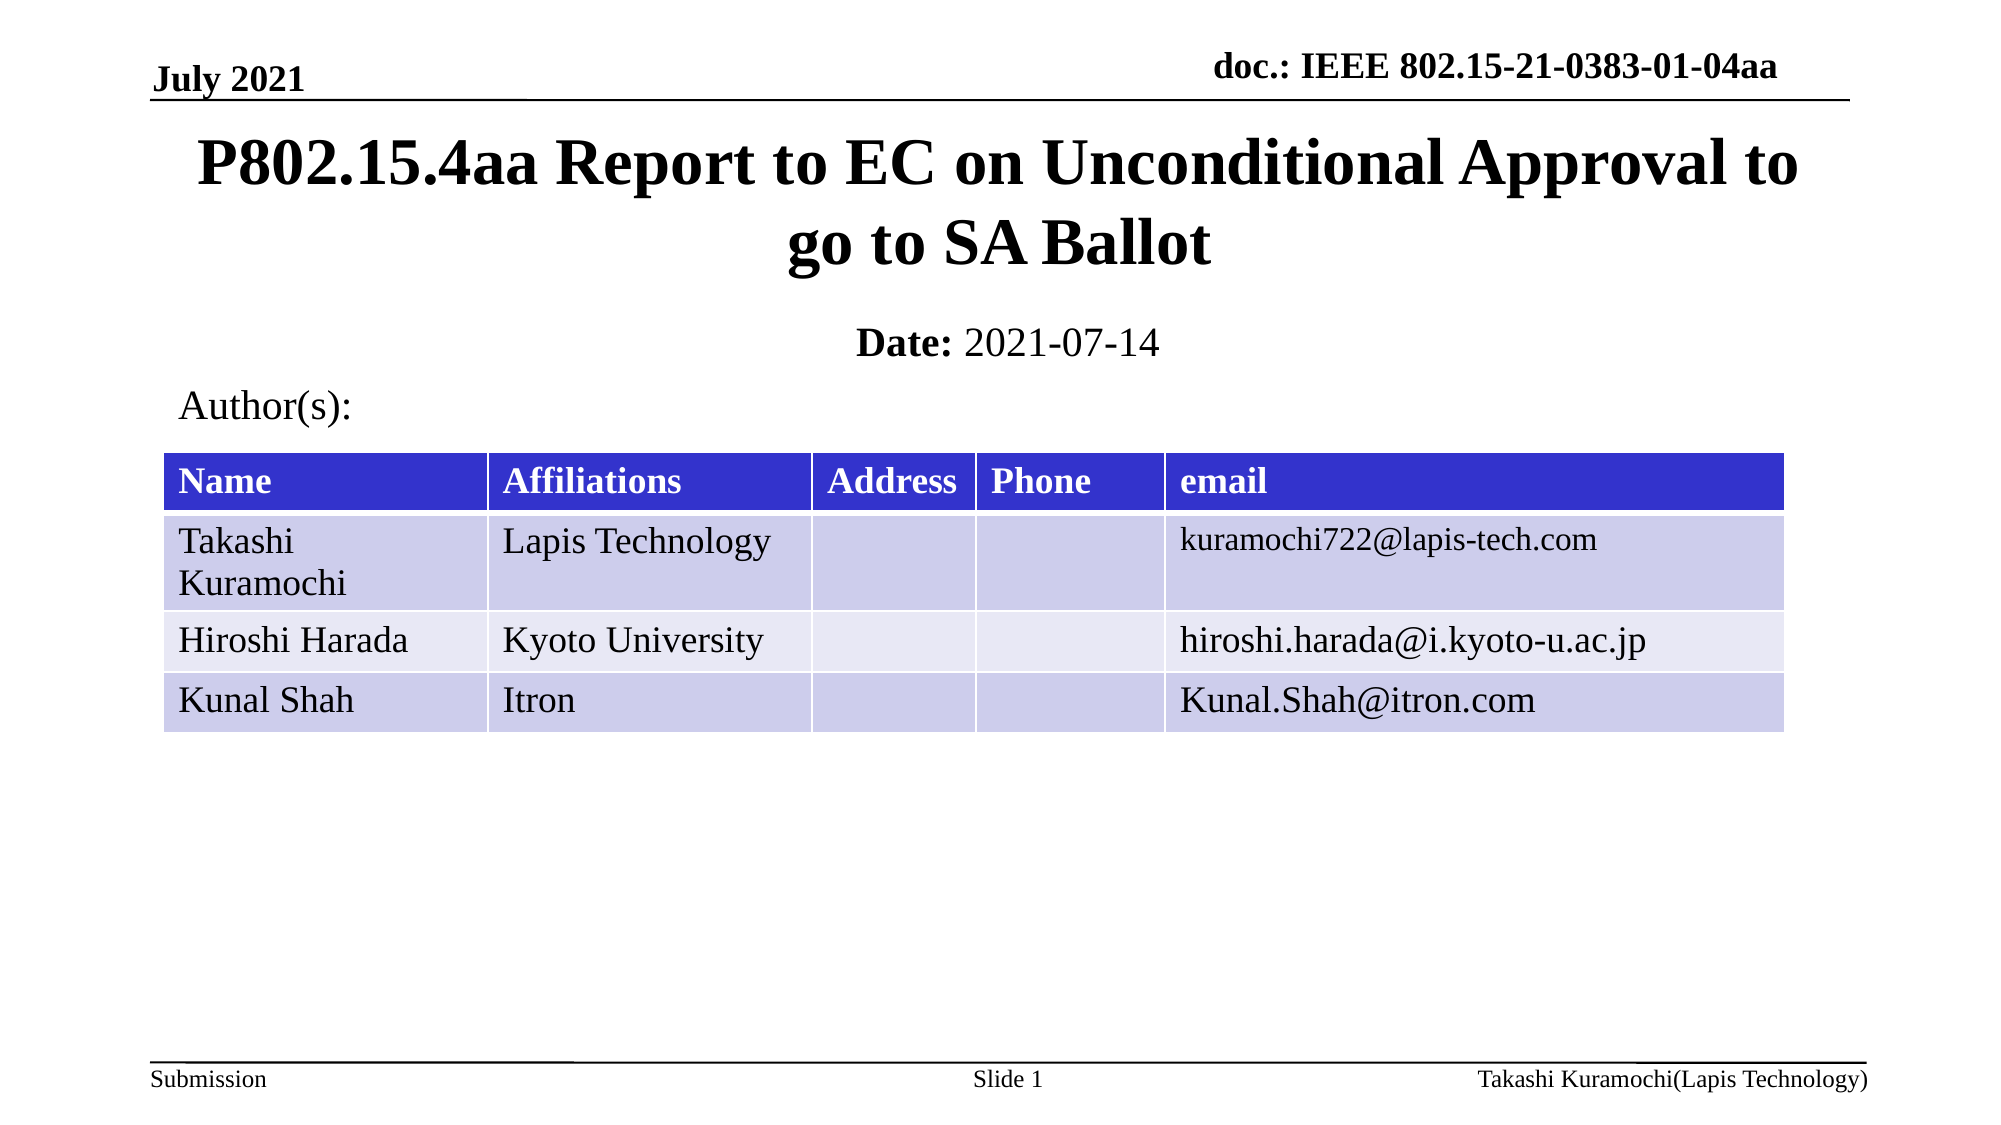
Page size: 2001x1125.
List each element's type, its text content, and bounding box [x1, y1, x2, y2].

slide_number Slide 1 [950, 1061, 1067, 1123]
title P802.15.4aa Report to EC on Unconditional Approval to go to SA Ballot [149, 76, 1851, 319]
table_cell Itron [489, 673, 811, 732]
table_cell Kunal.Shah@itron.com [1166, 673, 1784, 732]
table_cell [813, 612, 975, 671]
table_cell [977, 612, 1164, 671]
footer Takashi Kuramochi(Lapis Technology) [1171, 1061, 1869, 1093]
table_cell [813, 516, 975, 610]
table_header email [1166, 453, 1784, 510]
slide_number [152, 54, 563, 100]
table_cell Takashi Kuramochi [164, 516, 487, 610]
table_header Address [813, 453, 975, 510]
subtitle Date: 2021-07-14 [307, 306, 1709, 386]
table_header Affiliations [489, 453, 811, 510]
table_cell [813, 673, 975, 732]
text_box Author(s): [162, 369, 401, 433]
table_cell [977, 516, 1164, 610]
table_cell Kyoto University [489, 612, 811, 671]
table_cell Lapis Technology [489, 516, 811, 610]
table_cell Kunal Shah [164, 673, 487, 732]
table_cell [977, 673, 1164, 732]
table_header Name [164, 453, 487, 510]
table_header Phone [977, 453, 1164, 510]
table_cell hiroshi.harada@i.kyoto-u.ac.jp [1166, 612, 1784, 671]
table_cell Hiroshi Harada [164, 612, 487, 671]
table_cell kuramochi722@lapis-tech.com [1166, 516, 1784, 610]
